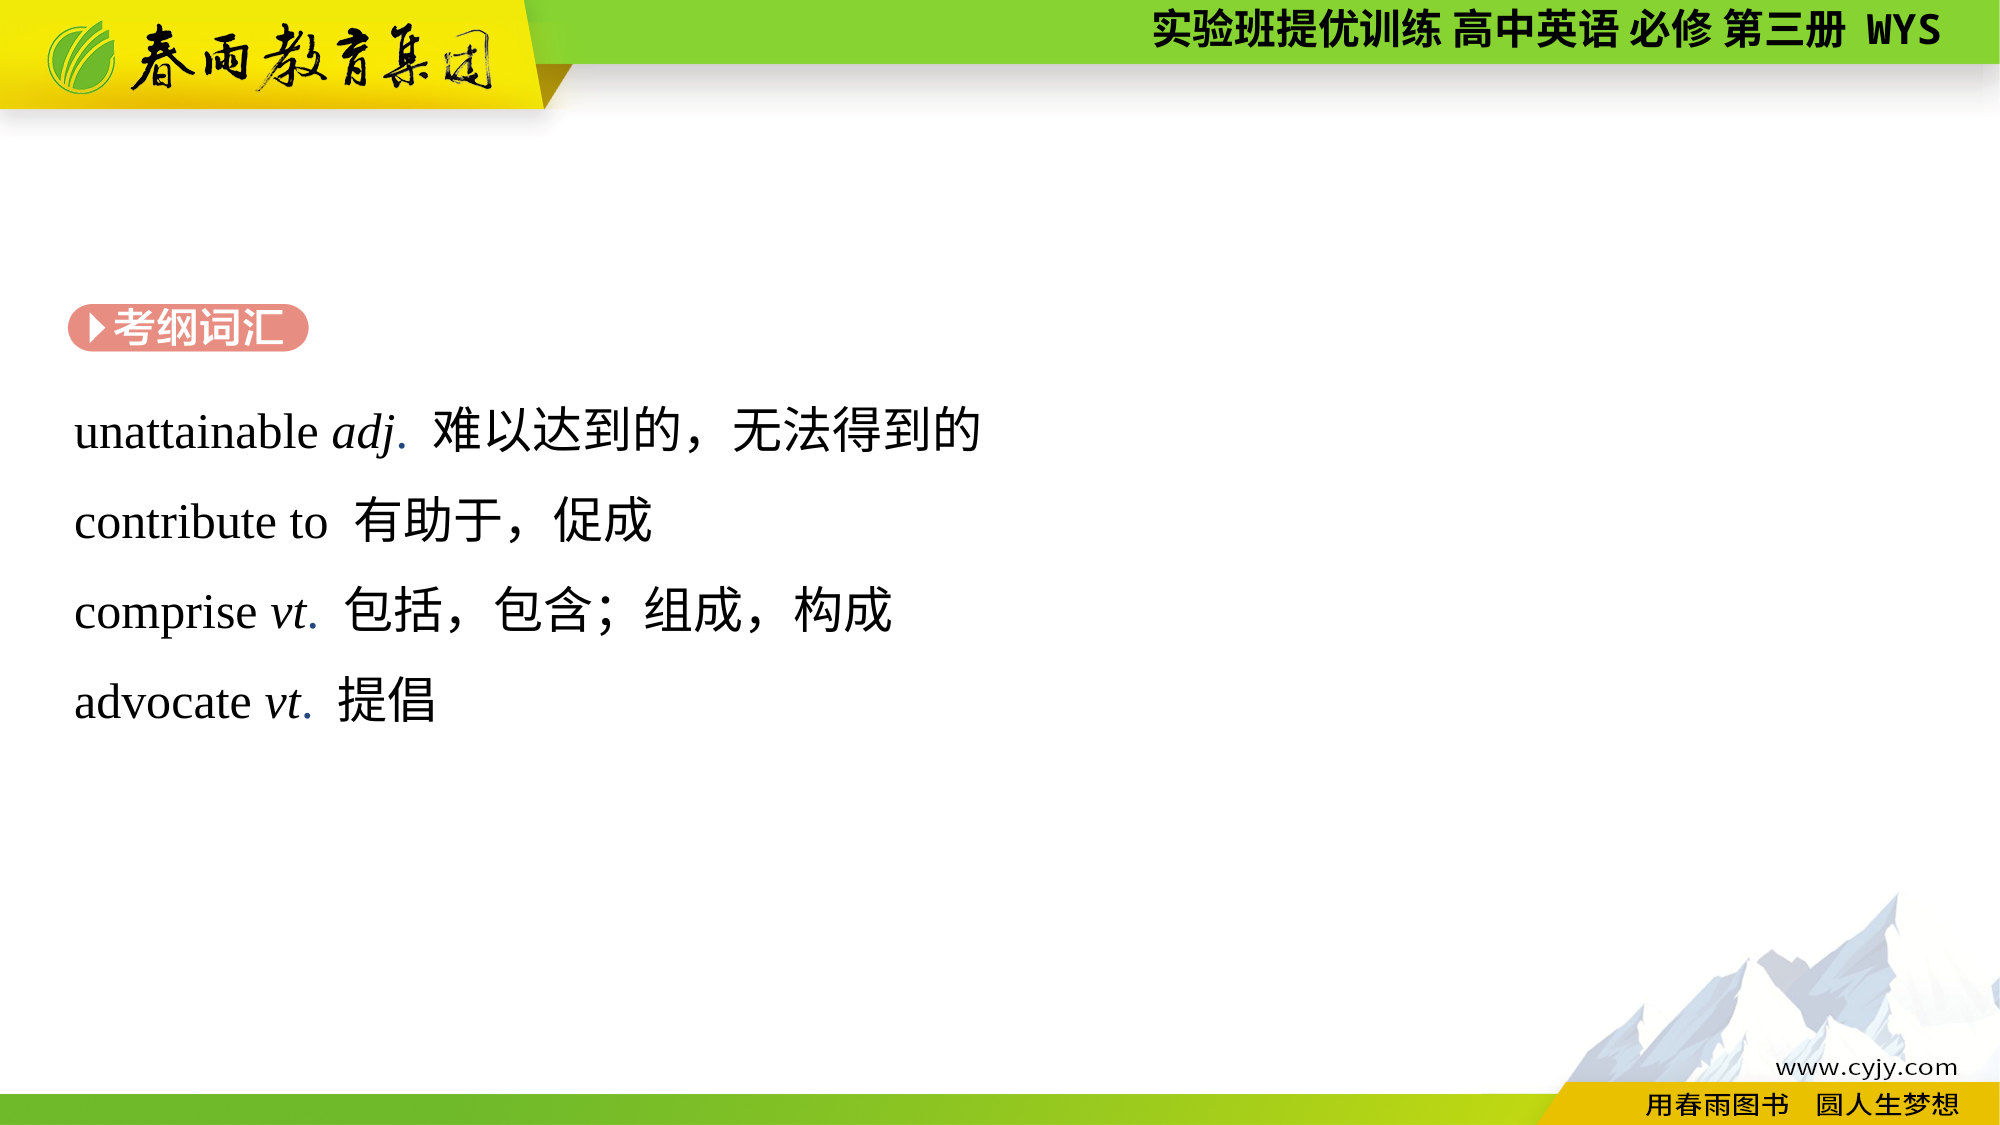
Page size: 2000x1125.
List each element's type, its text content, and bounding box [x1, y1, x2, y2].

list unattainable adj. 难以达到的，无法得到的 contribute to 有助于，促成 comprise vt. 包括，包含；组成，构成 advocate vt. 提倡 [59, 361, 1944, 740]
picture [0, 0, 2000, 1125]
